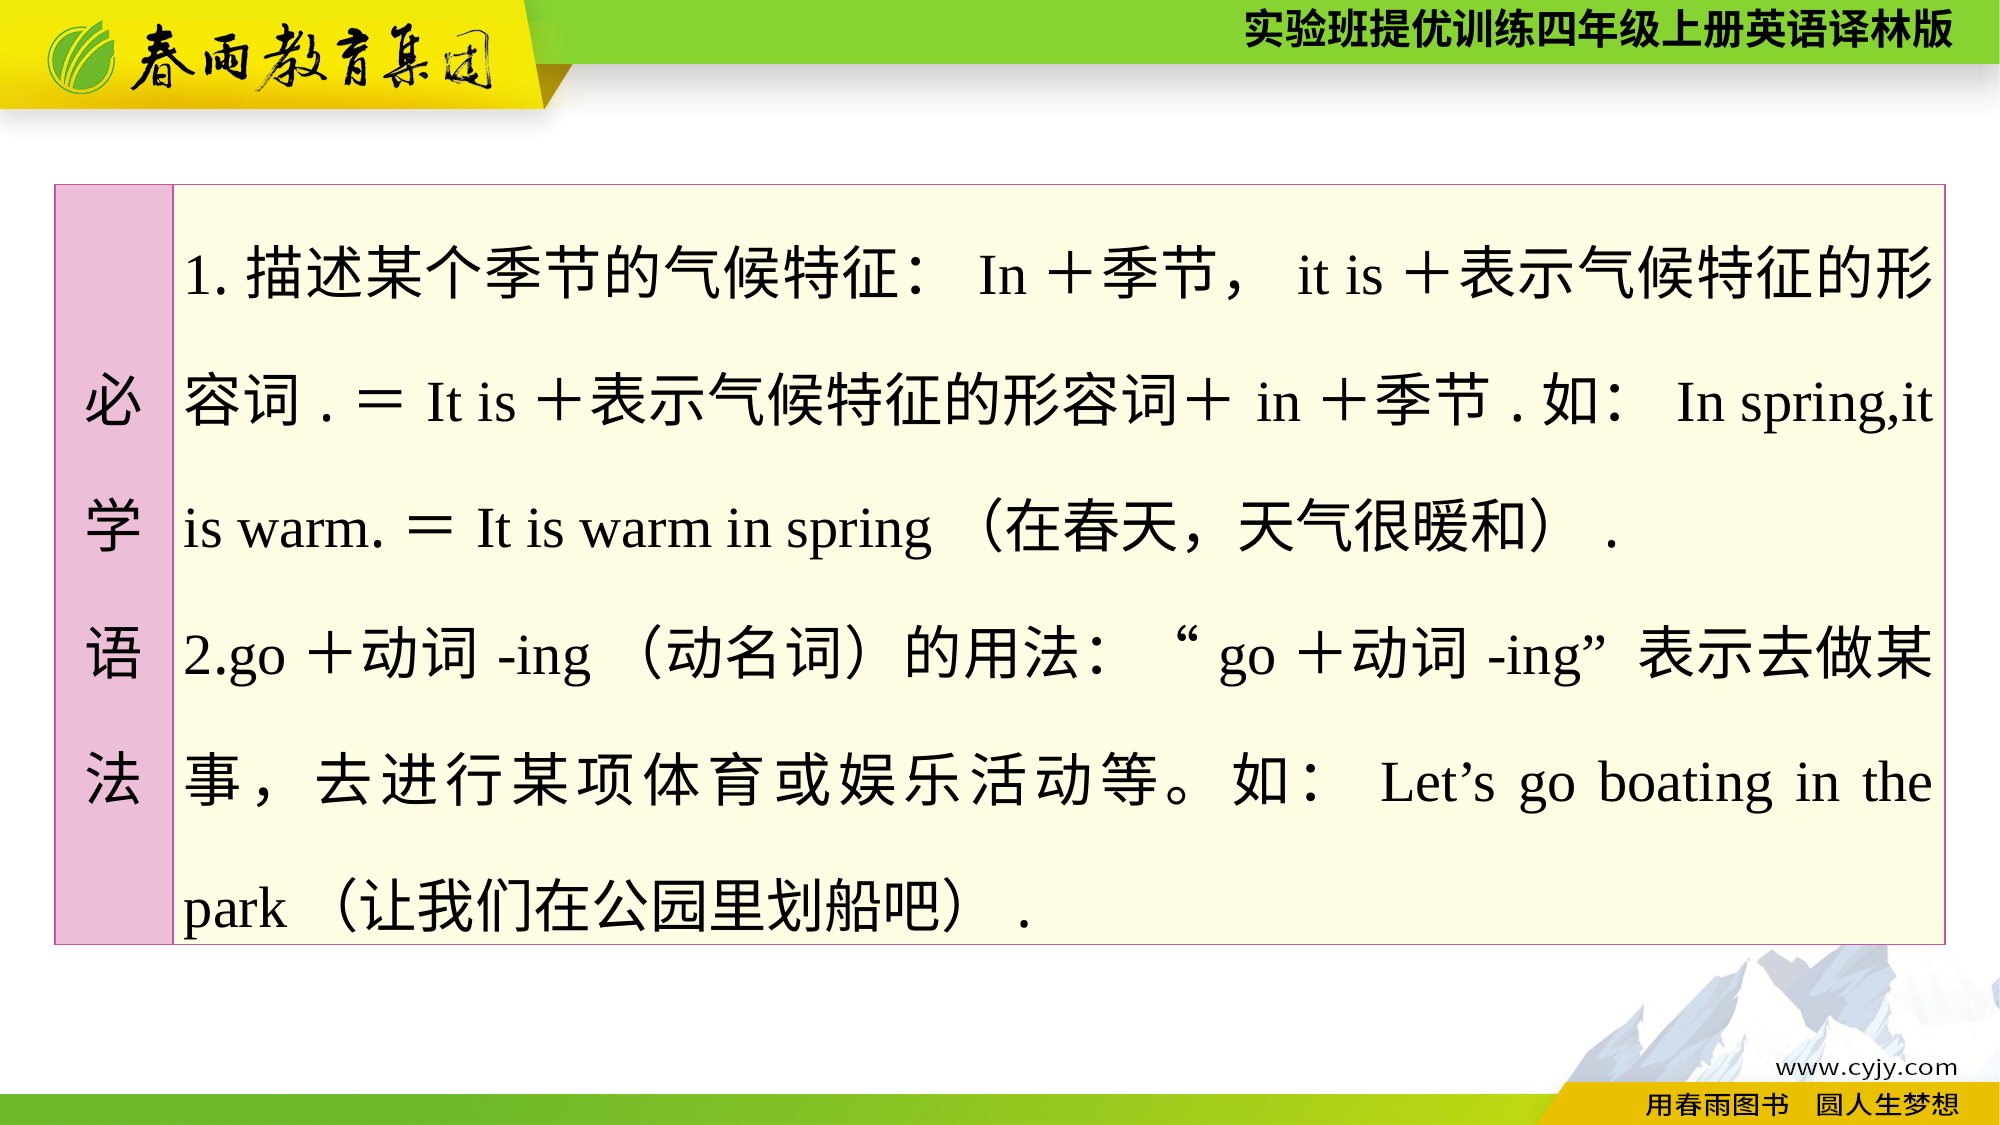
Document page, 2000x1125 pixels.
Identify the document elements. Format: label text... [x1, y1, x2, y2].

table_header 必 学 语 法 [56, 185, 172, 944]
picture [0, 0, 2000, 1125]
table_header 1.描述某个季节的气候特征：In＋季节，it is＋表示气候特征的形容词.＝It is＋表示气候特征的形容词＋in＋季节.如：In spring,it is warm.＝It is warm in spring（在春天，天气很暖和）. 2.go＋动词-ing（动名词）的用法：“go＋动词-ing” 表示去做某事，去进行某项体育或娱乐活动等。如：Let’s go boating in the park（让我们在公园里划船吧）. [174, 185, 1944, 944]
